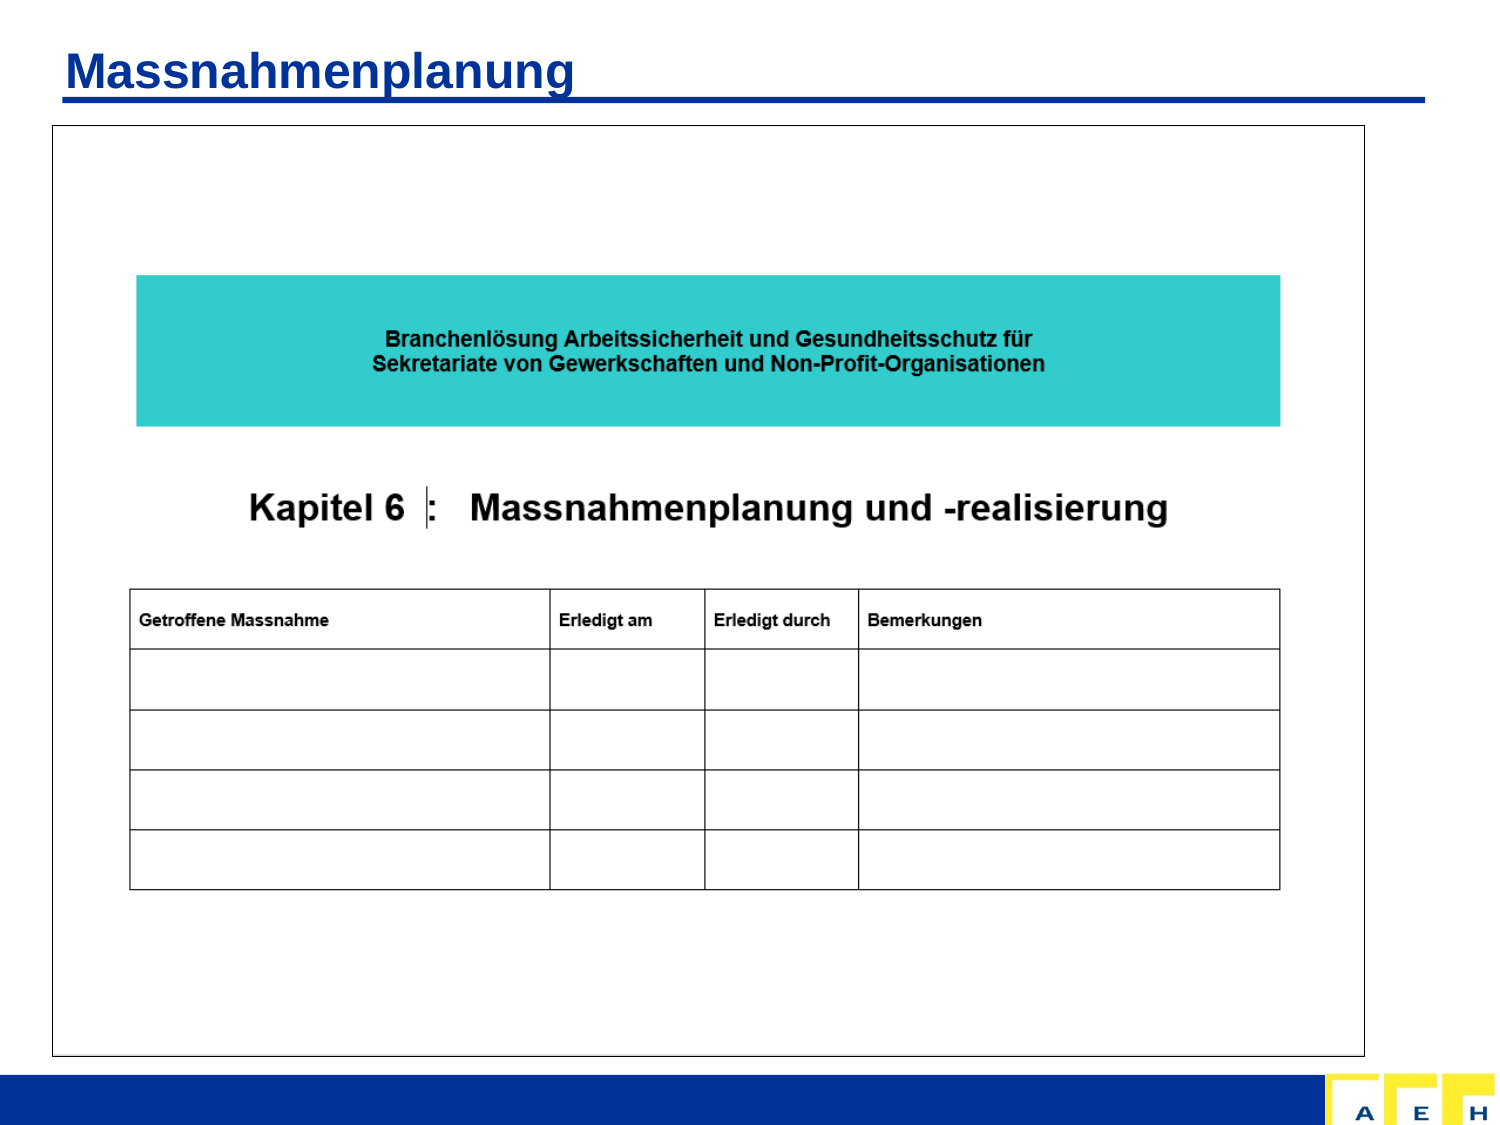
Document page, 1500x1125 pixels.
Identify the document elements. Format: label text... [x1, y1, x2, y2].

picture [1325, 1073, 1497, 1125]
picture [52, 125, 1365, 1057]
title Massnahmenplanung [49, 37, 1426, 101]
